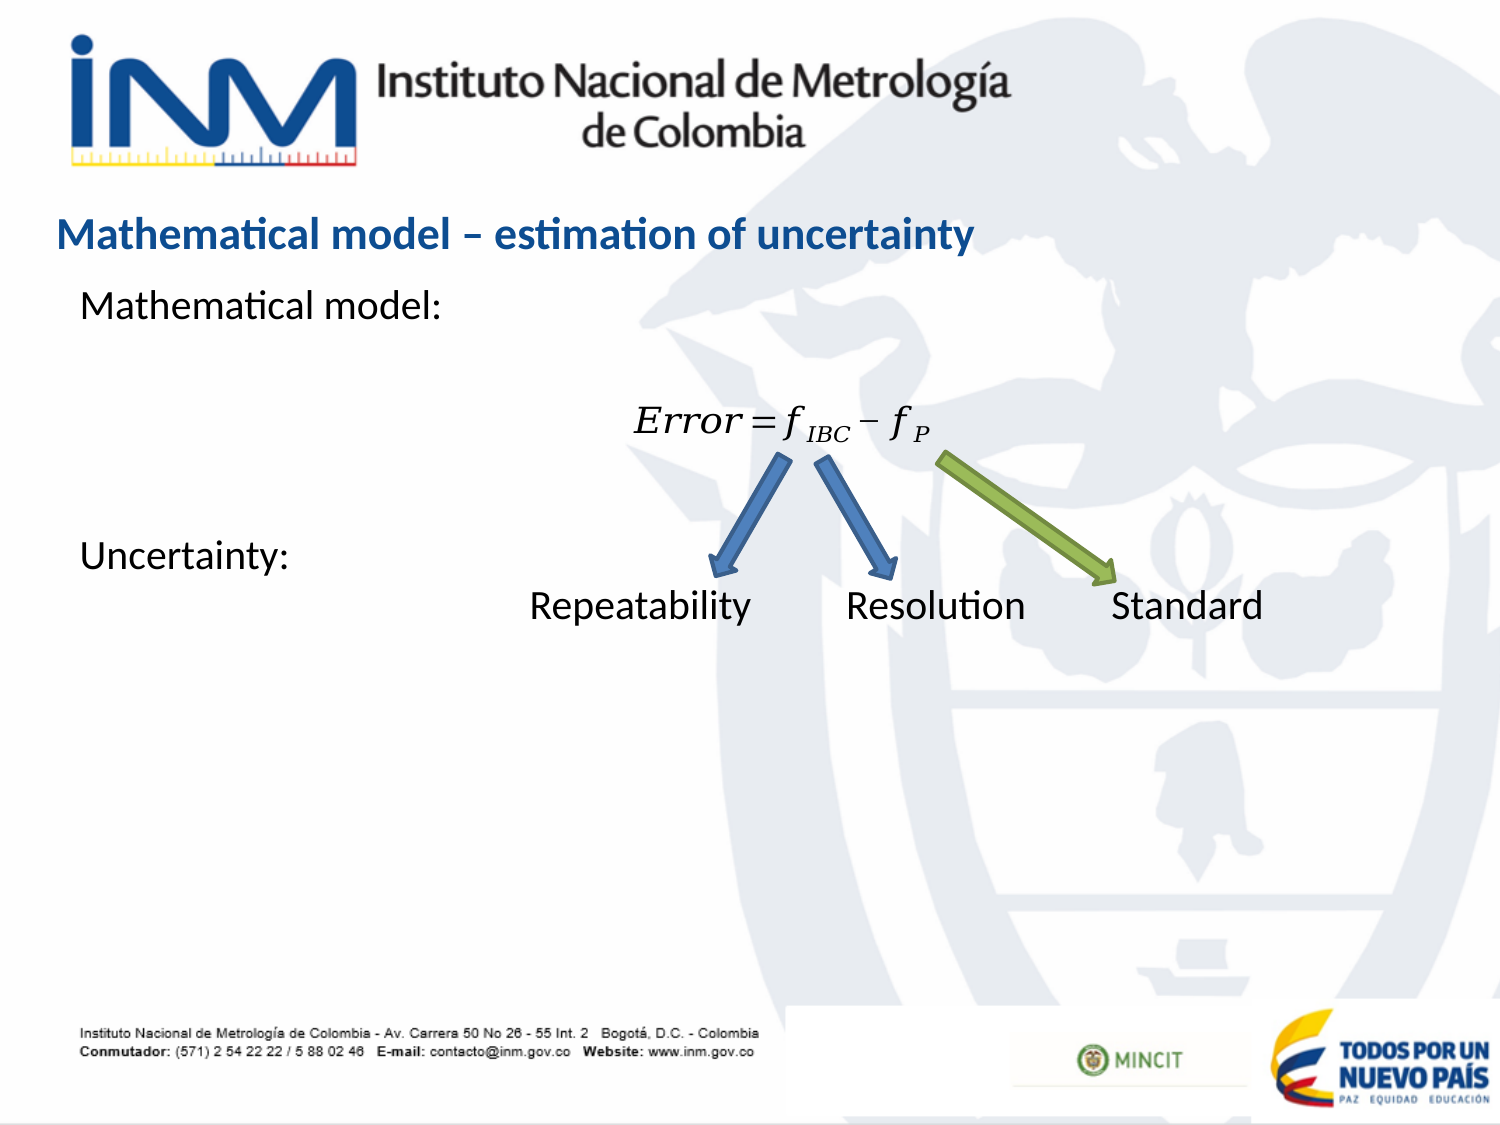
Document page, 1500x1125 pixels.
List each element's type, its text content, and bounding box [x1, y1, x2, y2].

picture [0, 0, 1500, 1125]
text_box Mathematical model – estimation of uncertainty [41, 196, 1459, 266]
text_box [813, 454, 899, 581]
text_box Mathematical model: Uncertainty: Repeatability Resolution Standard [64, 270, 1424, 635]
text_box [708, 451, 793, 579]
text_box [934, 449, 1117, 587]
